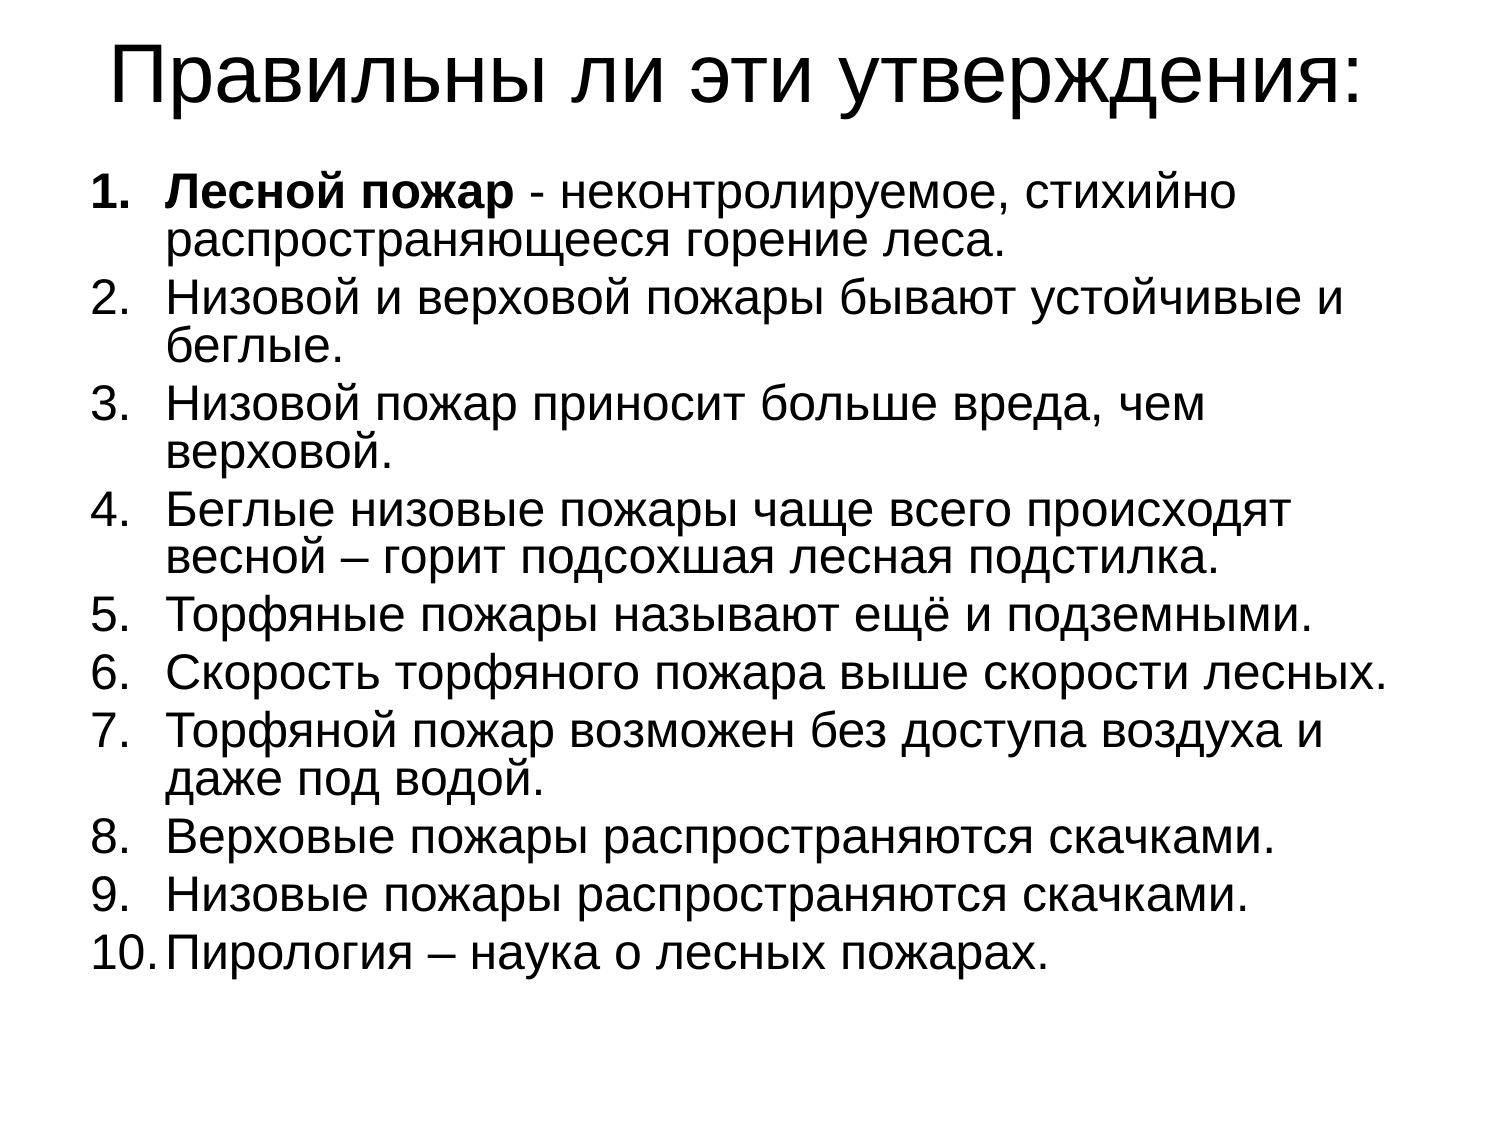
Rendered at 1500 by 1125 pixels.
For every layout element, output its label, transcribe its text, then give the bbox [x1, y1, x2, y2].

title Правильны ли эти утверждения: [62, 0, 1413, 163]
list Лесной пожар - неконтролируемое, стихийно распространяющееся горение леса. Низовой и верховой пожары бывают устойчивые и беглые. Низовой пожар приносит больше вреда, чем верховой. Беглые низовые пожары чаще всего происходят весной – горит подсохшая лесная подстилка. Торфяные пожары называют ещё и подземными. Скорость торфяного пожара выше скорости лесных. Торфяной пожар возможен без доступа воздуха и даже под водой. Верховые пожары распространяются скачками. Низовые пожары распространяются скачками. Пирология – наука о лесных пожарах. [74, 162, 1426, 1031]
